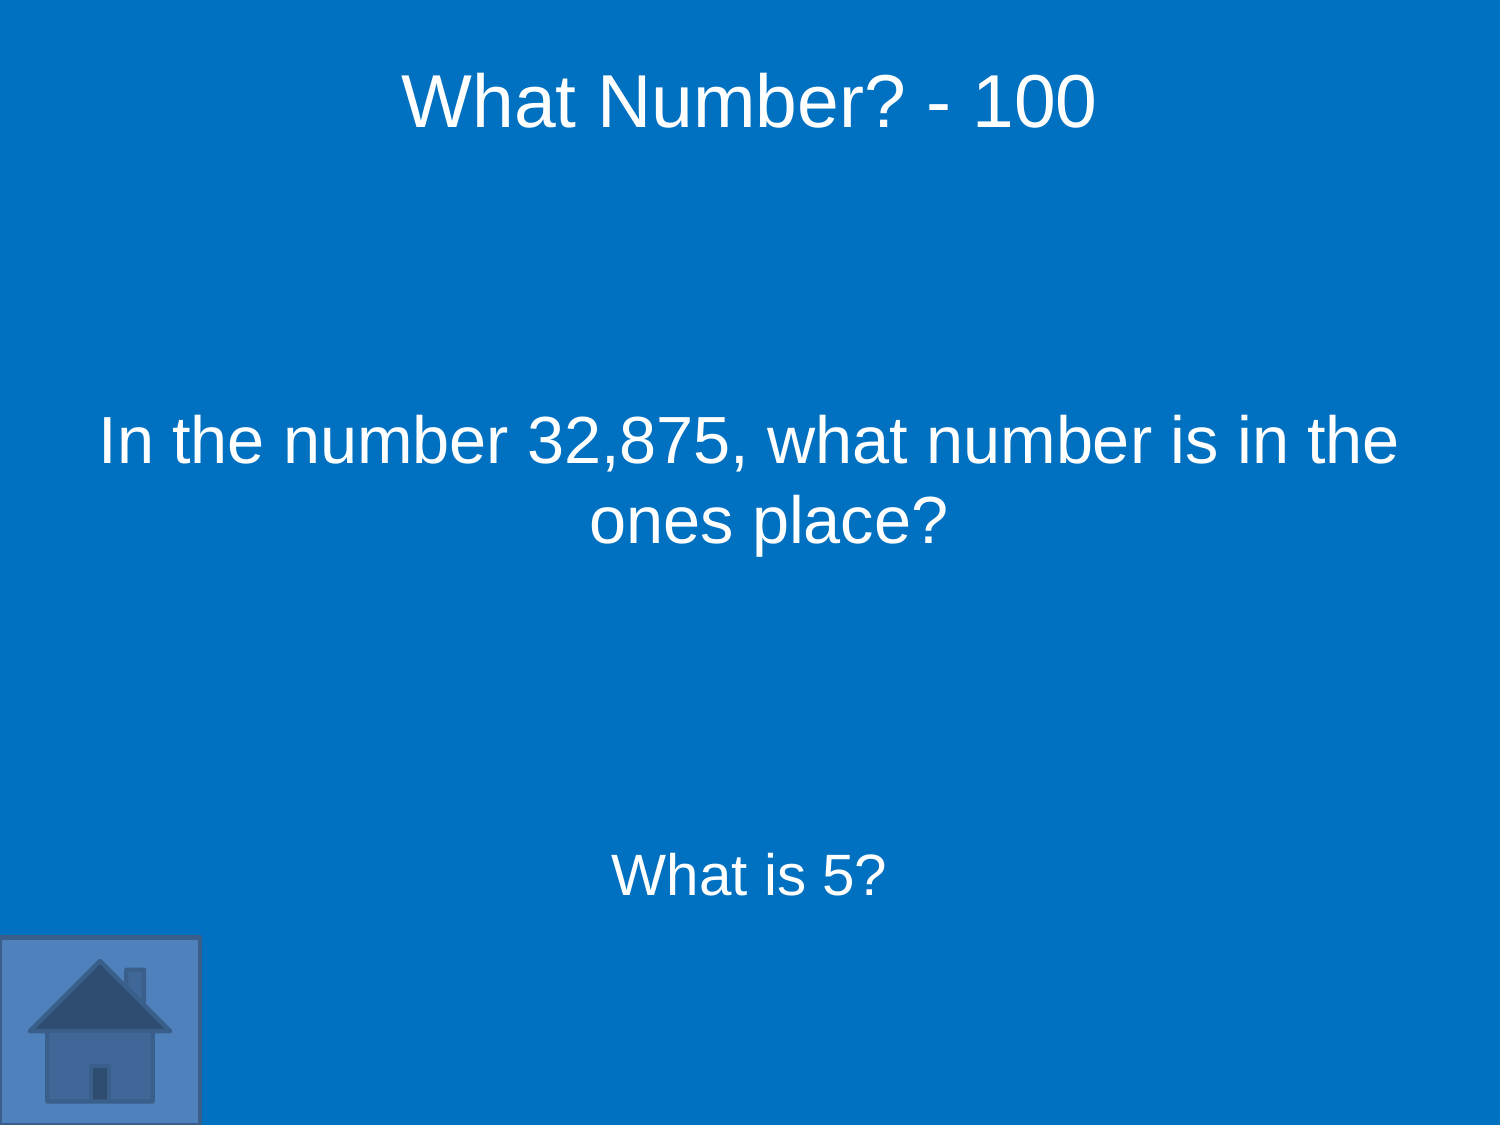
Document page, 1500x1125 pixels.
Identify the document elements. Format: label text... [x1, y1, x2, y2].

text_box In the number 32,875, what number is in the ones place? What is 5? [74, 249, 1425, 1088]
text_box [0, 935, 202, 1125]
text_box What Number? - 100 [74, 45, 1425, 233]
